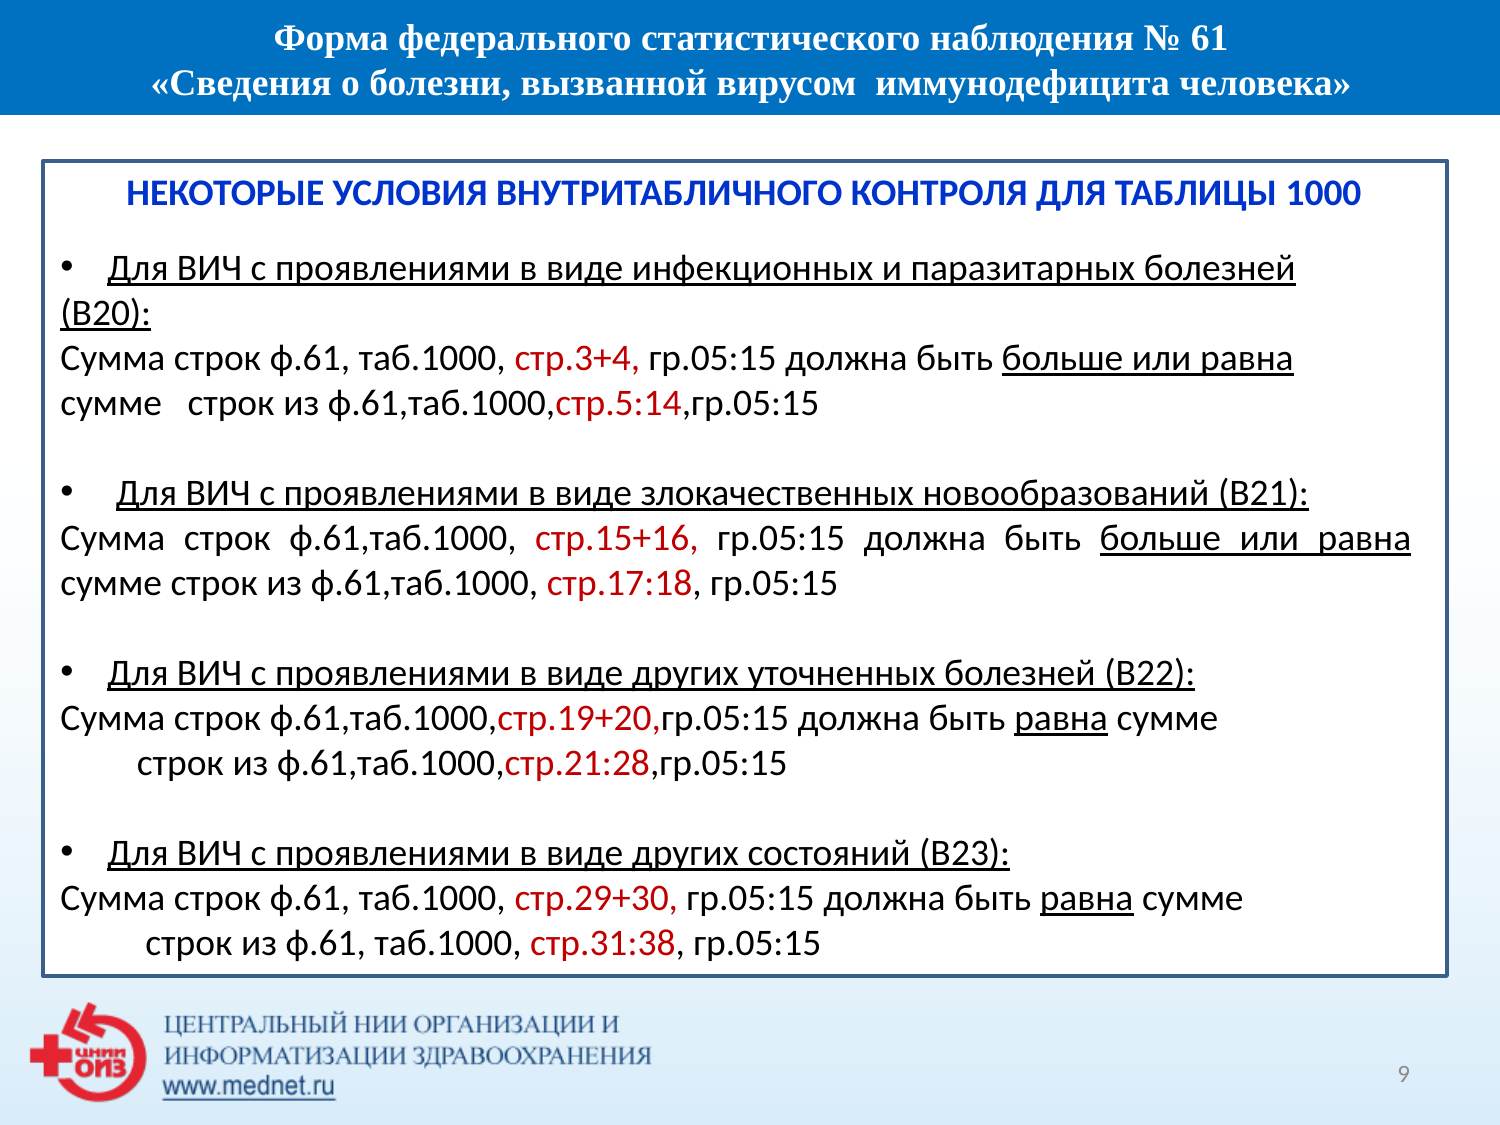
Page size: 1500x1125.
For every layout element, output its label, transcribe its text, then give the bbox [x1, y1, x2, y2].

text_box Для ВИЧ с проявлениями в виде инфекционных и паразитарных болезней (В20): Сумма строк ф.61, таб.1000, стр.3+4, гр.05:15 должна быть больше или равна сумме строк из ф.61,таб.1000,стр.5:14,гр.05:15 Для ВИЧ с проявлениями в виде злокачественных новообразований (В21): Сумма строк ф.61,таб.1000, стр.15+16, гр.05:15 должна быть больше или равна сумме строк из ф.61,таб.1000, стр.17:18, гр.05:15 Для ВИЧ с проявлениями в виде других уточненных болезней (В22): Сумма строк ф.61,таб.1000,стр.19+20,гр.05:15 должна быть равна сумме строк из ф.61,таб.1000,стр.21:28,гр.05:15 Для ВИЧ с проявлениями в виде других состояний (В23): Сумма строк ф.61, таб.1000, стр.29+30, гр.05:15 должна быть равна сумме строк из ф.61, таб.1000, стр.31:38, гр.05:15 [45, 190, 1426, 1061]
text_box [41, 159, 1449, 978]
slide_number 9 [1074, 1042, 1425, 1103]
text_box НЕКОТОРЫЕ УСЛОВИЯ ВНУТРИТАБЛИЧНОГО КОНТРОЛЯ ДЛЯ ТАБЛИЦЫ 1000 [42, 160, 1447, 221]
text_box Форма федерального статистического наблюдения № 61 «Сведения о болезни, вызванной вирусом иммунодефицита человека» [0, 0, 1500, 117]
picture [0, 117, 1500, 1125]
